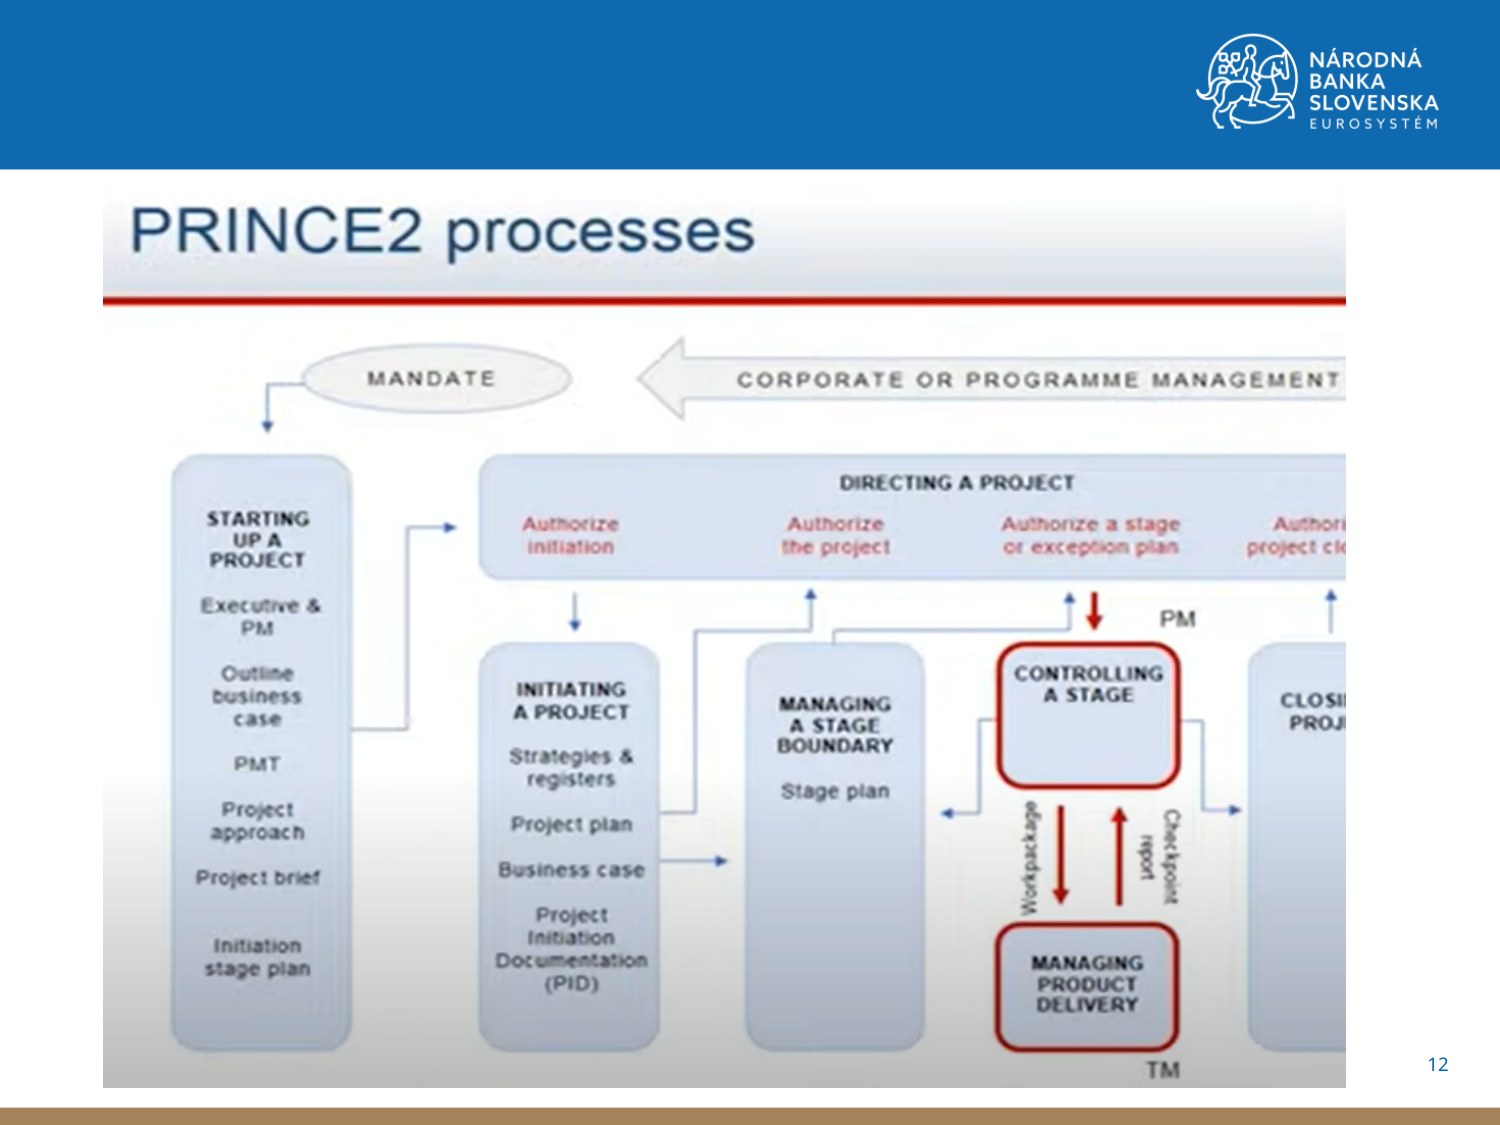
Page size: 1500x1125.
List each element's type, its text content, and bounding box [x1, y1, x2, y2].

picture [0, 0, 1500, 1125]
slide_number 12 [1281, 1045, 1464, 1106]
